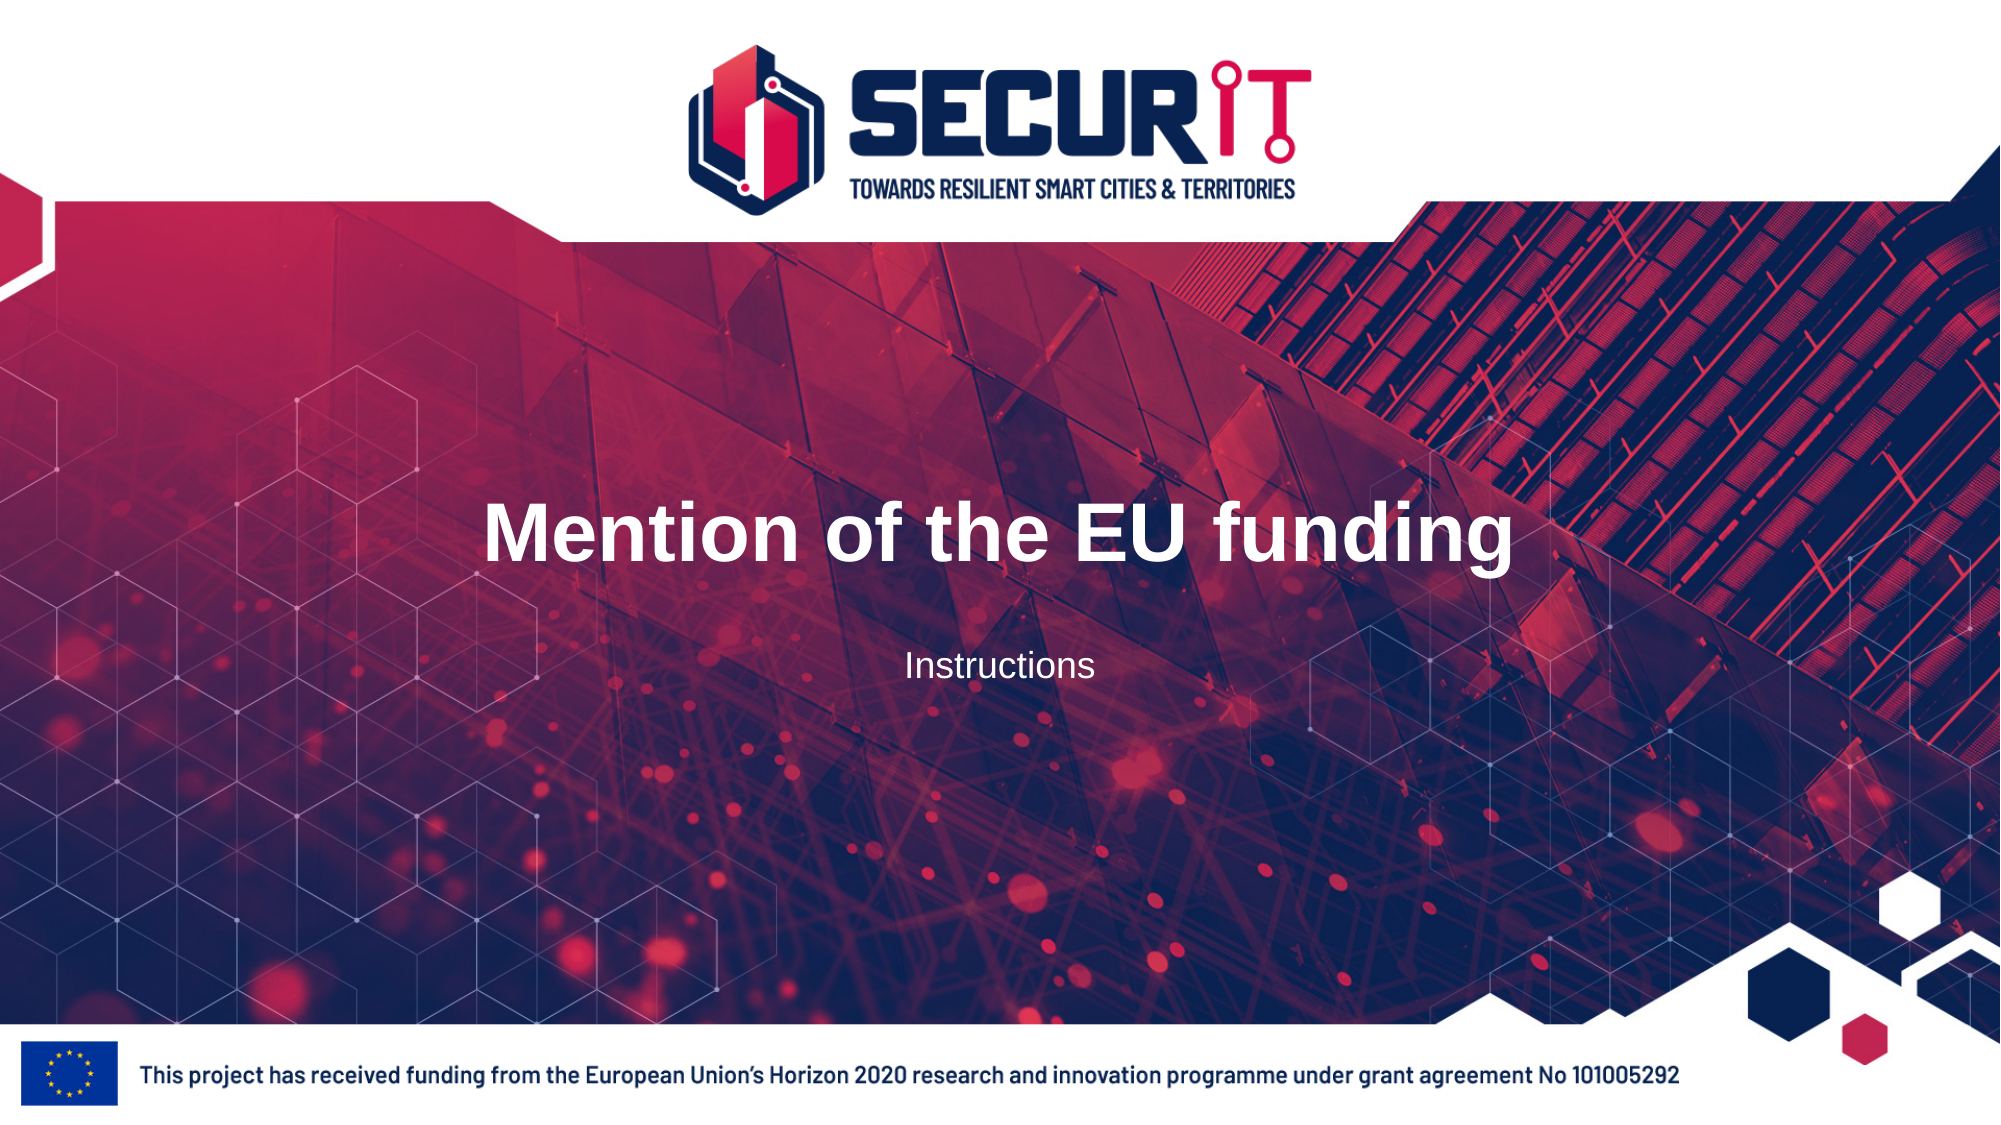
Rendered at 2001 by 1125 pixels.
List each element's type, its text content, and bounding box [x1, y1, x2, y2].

title Mention of the EU funding [249, 299, 1750, 588]
subtitle Instructions [249, 629, 1750, 901]
picture [0, 44, 2000, 1106]
